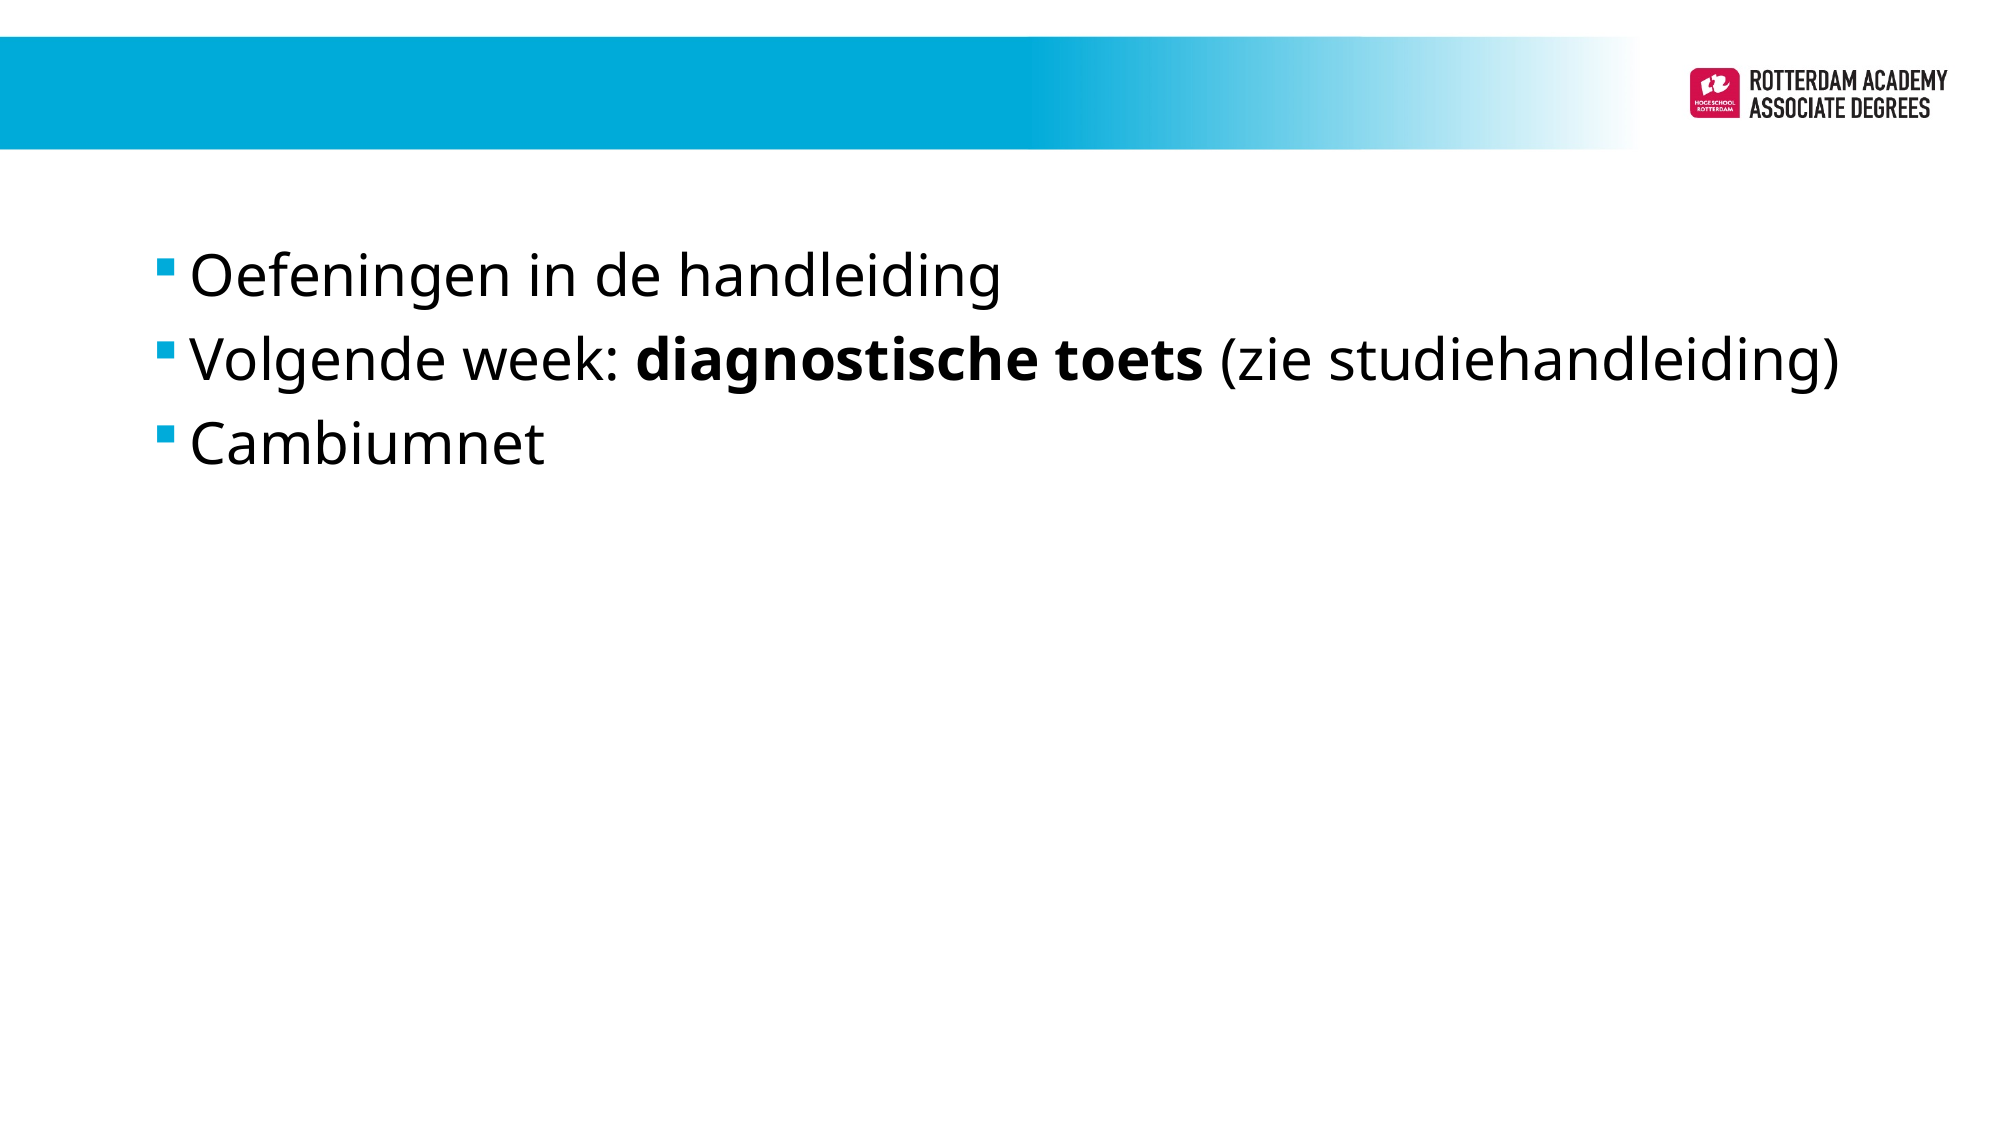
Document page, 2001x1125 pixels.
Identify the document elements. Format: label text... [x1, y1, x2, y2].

list Oefeningen in de handleiding Volgende week: diagnostische toets (zie studiehandleiding) Cambiumnet [137, 238, 1863, 985]
picture [0, 0, 2000, 184]
